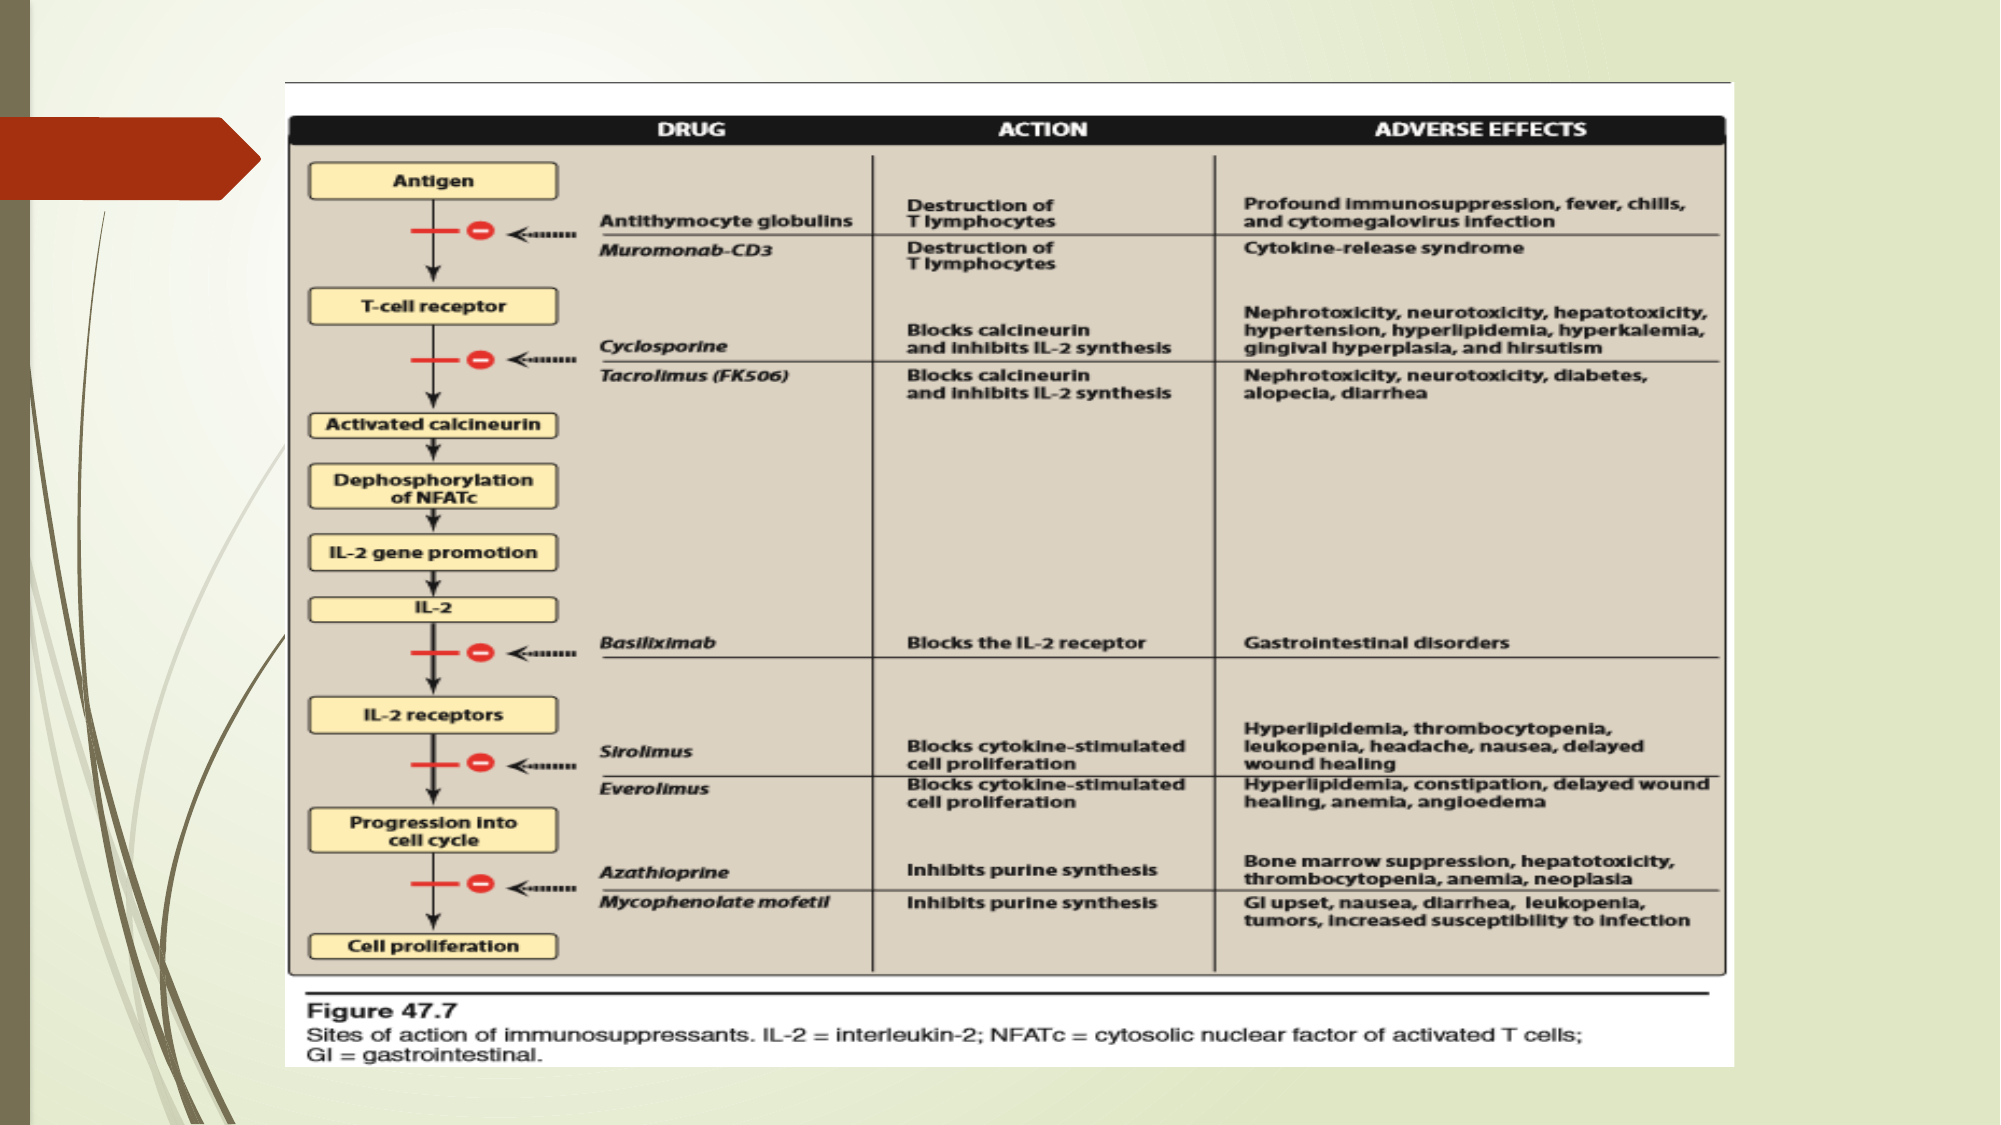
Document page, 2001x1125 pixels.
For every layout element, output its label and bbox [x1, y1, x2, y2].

list [284, 82, 1735, 1068]
